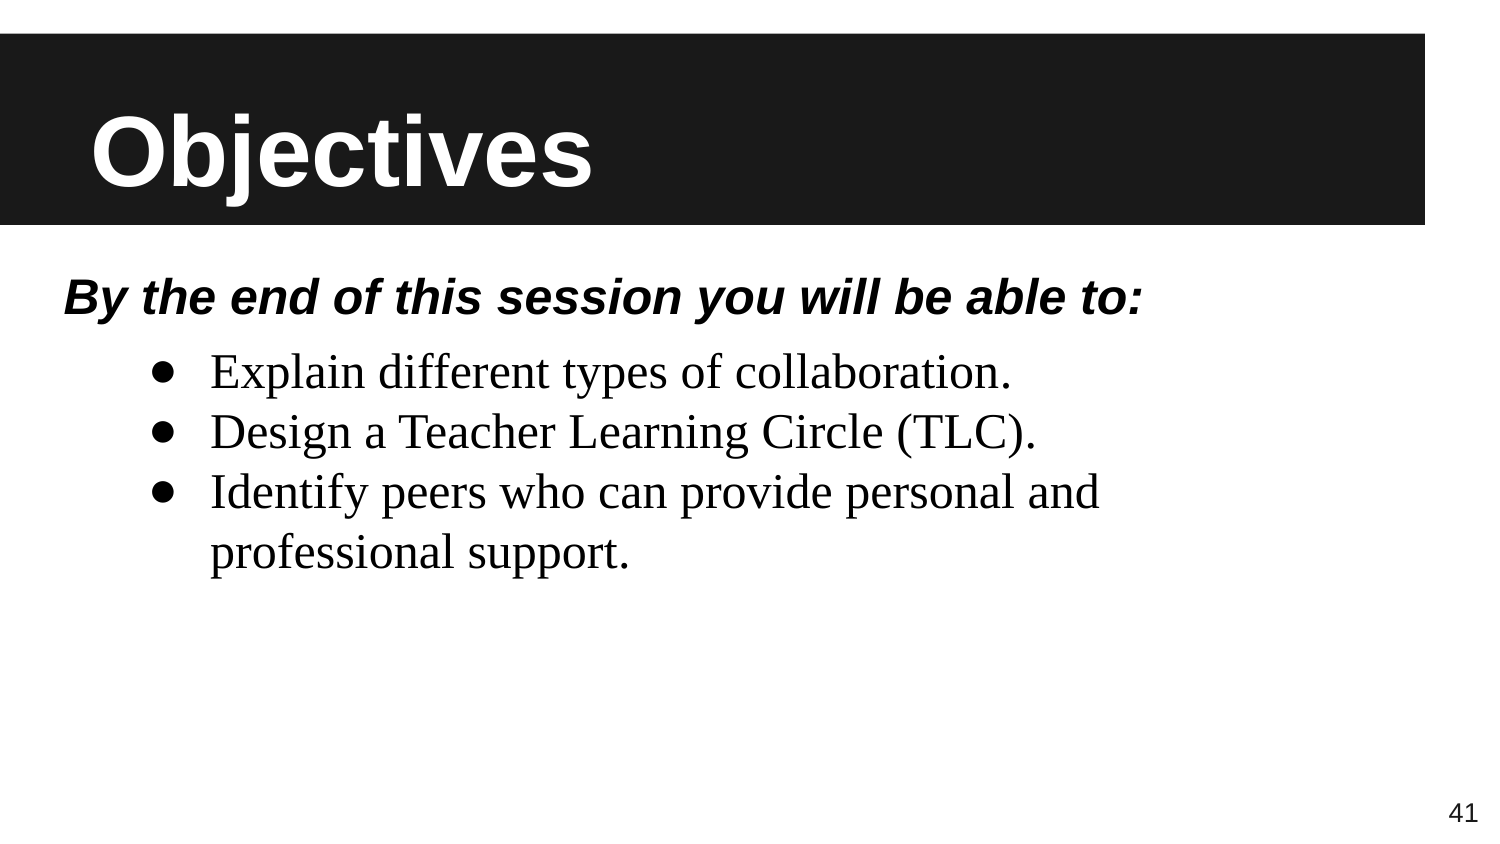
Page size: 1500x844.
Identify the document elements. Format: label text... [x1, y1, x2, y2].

text_box By the end of this session you will be able to: [48, 256, 1425, 332]
title Objectives [75, 33, 1425, 221]
slide_number 41 [1403, 779, 1494, 844]
list Explain different types of collaboration. Design a Teacher Learning Circle (TLC). Identify peers who can provide personal and professional support. [120, 332, 1362, 816]
